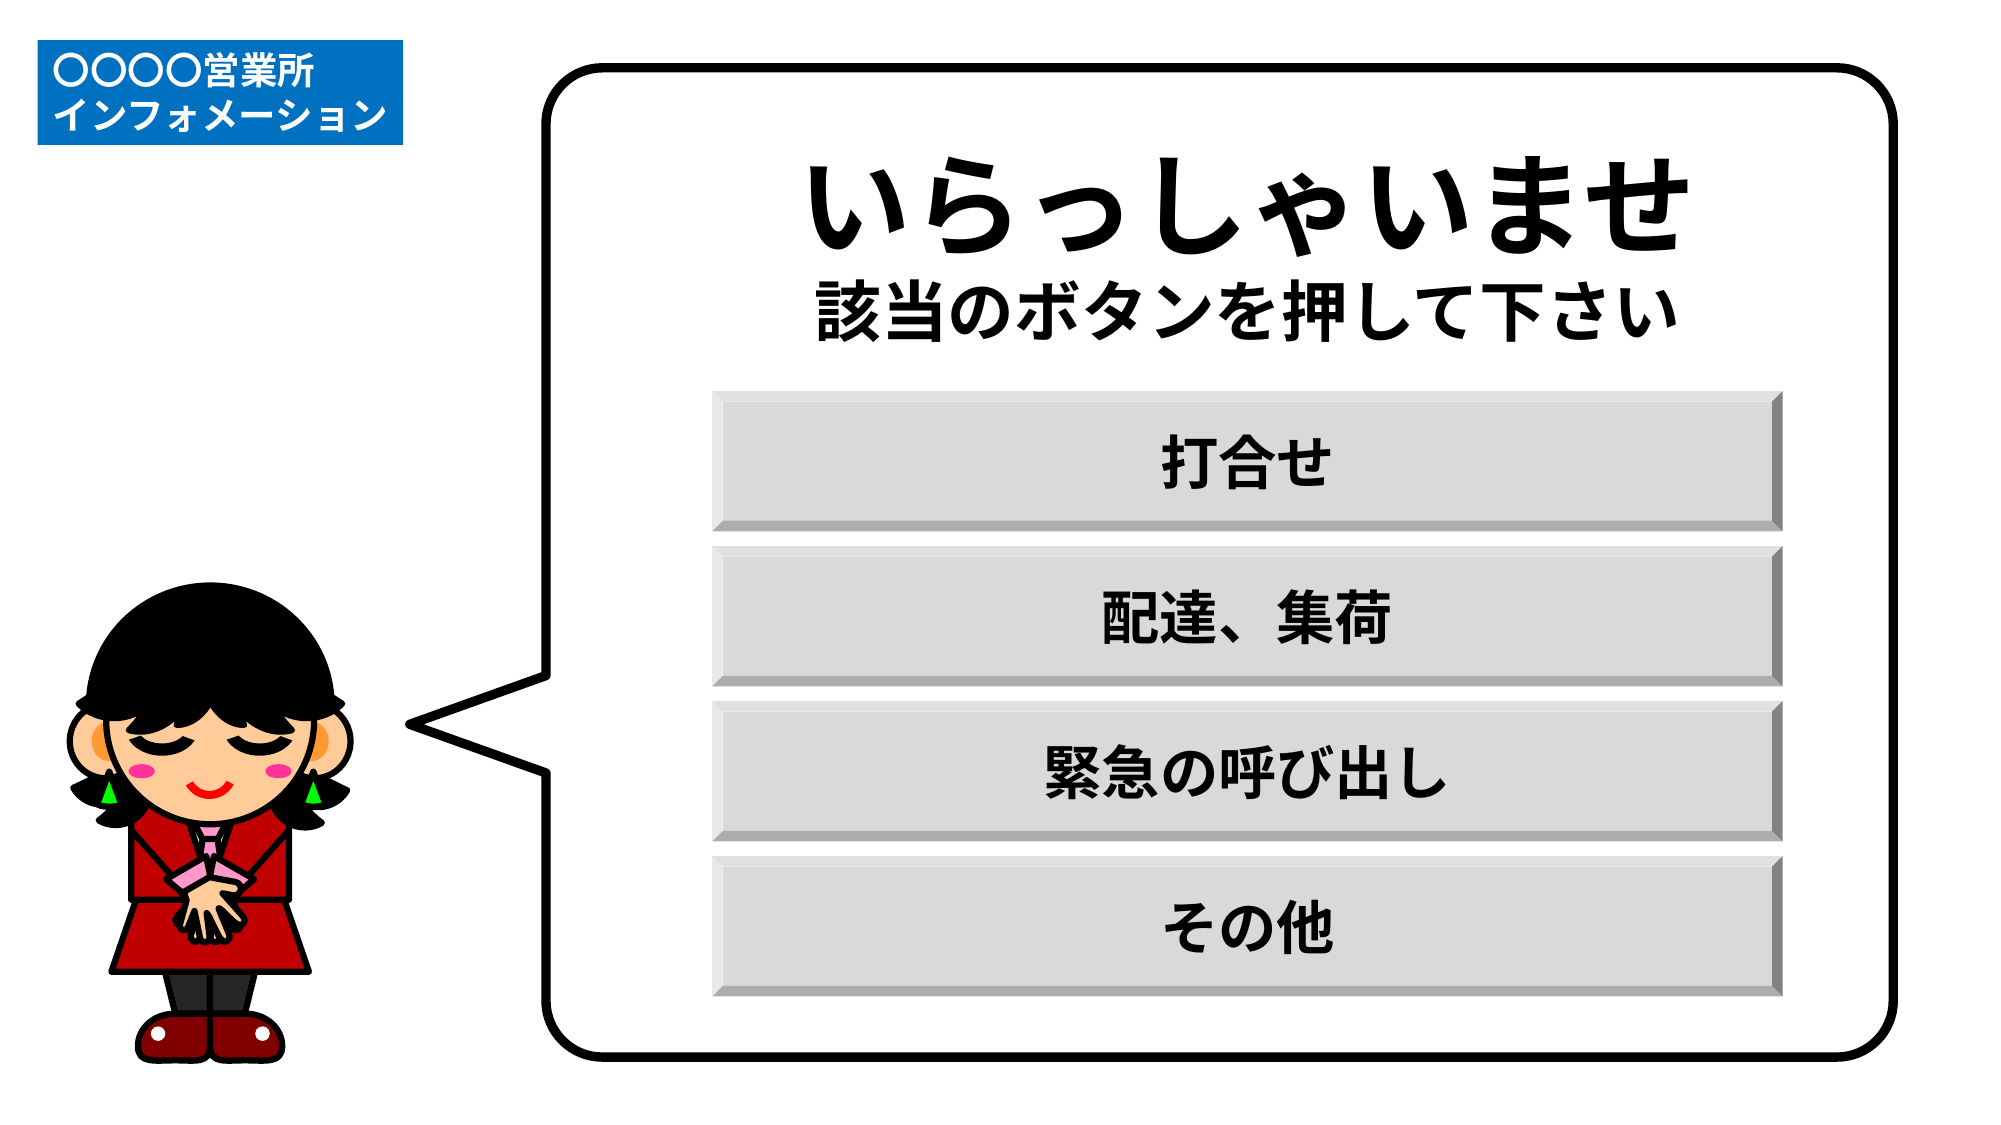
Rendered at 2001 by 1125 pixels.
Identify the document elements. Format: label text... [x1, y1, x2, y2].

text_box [69, 585, 351, 1061]
text_box その他 [712, 856, 1783, 997]
text_box いらっしゃいませ 該当のボタンを押して下さい [784, 127, 1711, 358]
text_box 配達、集荷 [712, 546, 1783, 687]
text_box [409, 67, 1894, 1058]
text_box 緊急の呼び出し [712, 701, 1783, 842]
text_box 打合せ [712, 391, 1783, 532]
text_box 〇〇〇〇営業所 インフォメーション [37, 40, 404, 145]
